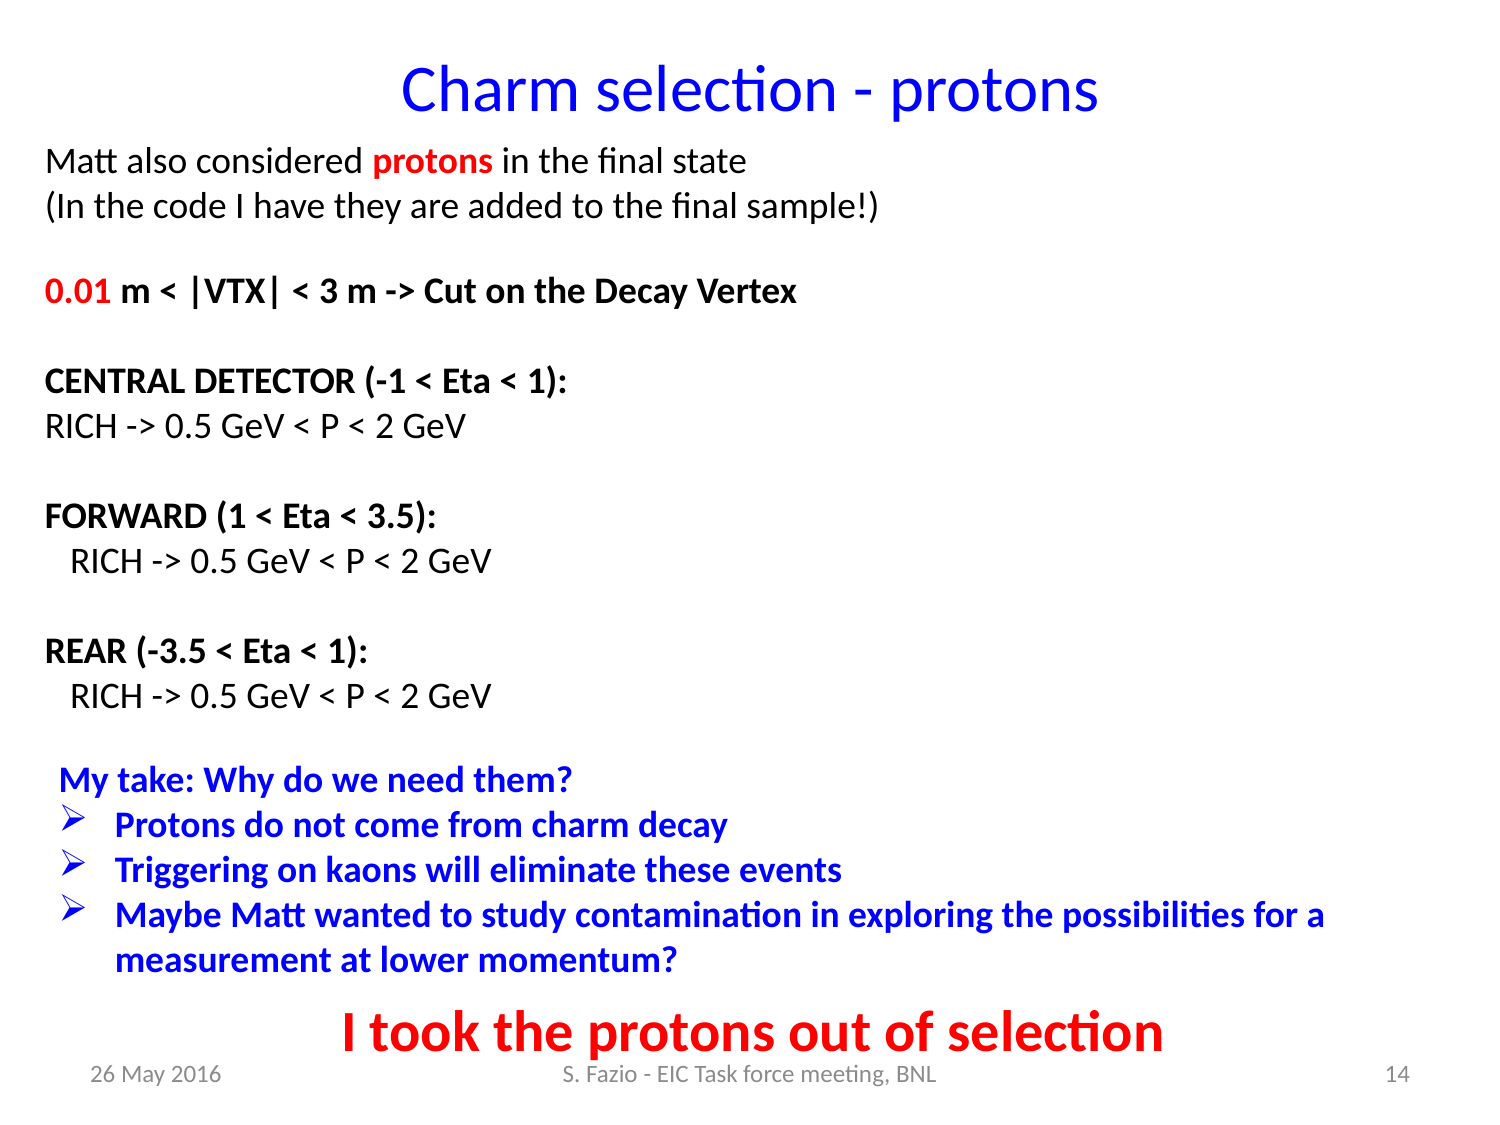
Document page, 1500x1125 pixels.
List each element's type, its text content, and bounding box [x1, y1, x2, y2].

footer S. Fazio - EIC Task force meeting, BNL [512, 1070, 988, 1103]
text_box I took the protons out of selection [326, 985, 1180, 1070]
slide_number 14 [1074, 1042, 1425, 1103]
text_box My take: Why do we need them? Protons do not come from charm decay Triggering on kaons will eliminate these events Maybe Matt wanted to study contamination in exploring the possibilities for a measurement at lower momentum? [43, 747, 1469, 988]
text_box Matt also considered protons in the final state (In the code I have they are added to the final sample!) 0.01 m < |VTX| < 3 m -> Cut on the Decay Vertex CENTRAL DETECTOR (-1 < Eta < 1): RICH -> 0.5 GeV < P < 2 GeV FORWARD (1 < Eta < 3.5): RICH -> 0.5 GeV < P < 2 GeV REAR (-3.5 < Eta < 1): RICH -> 0.5 GeV < P < 2 GeV [30, 129, 913, 724]
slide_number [75, 1042, 425, 1103]
text_box Charm selection - protons [33, 37, 1469, 132]
